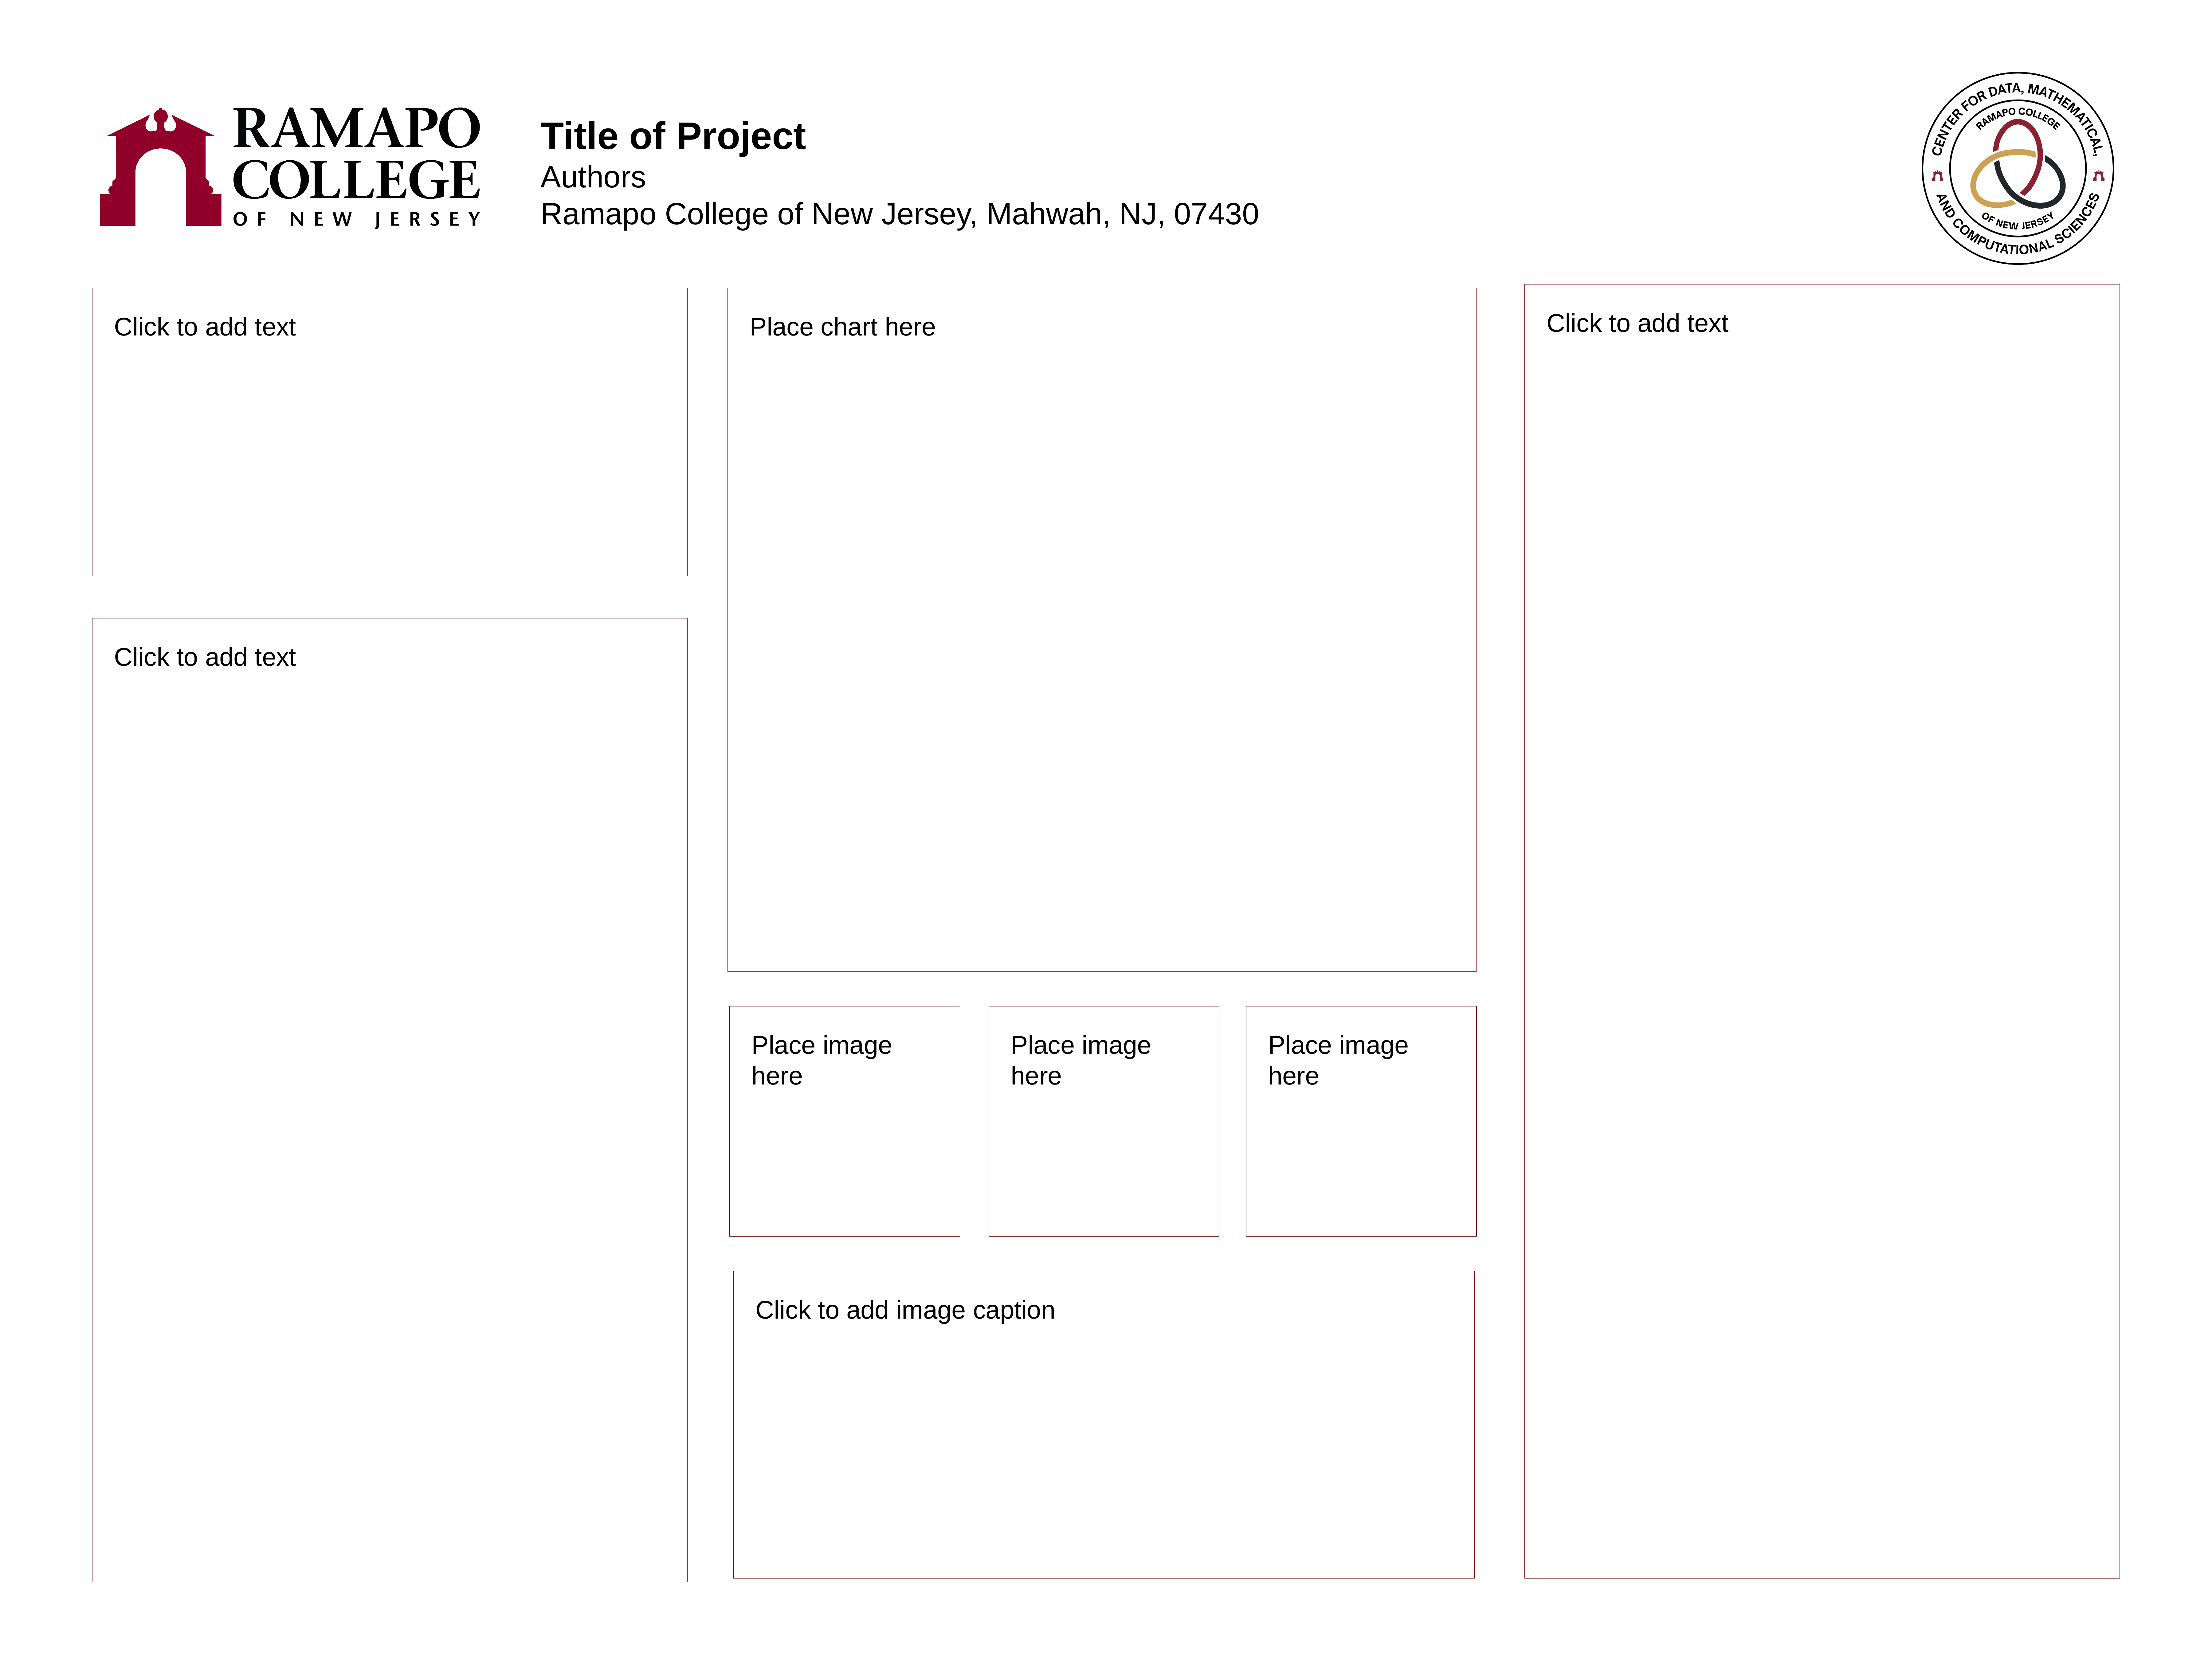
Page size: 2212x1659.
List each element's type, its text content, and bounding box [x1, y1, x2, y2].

text_box Click to add text [1524, 284, 2120, 1579]
text_box Click to add image caption [733, 1271, 1475, 1579]
picture [1916, 66, 2120, 270]
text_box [729, 1006, 1477, 1237]
text_box Title of Project Authors Ramapo College of New Jersey, Mahwah, NJ, 07430 [518, 100, 2120, 284]
text_box Click to add text [92, 618, 688, 1582]
text_box Click to add text [92, 288, 688, 576]
text_box Place chart here [728, 288, 1477, 972]
picture [96, 104, 484, 233]
